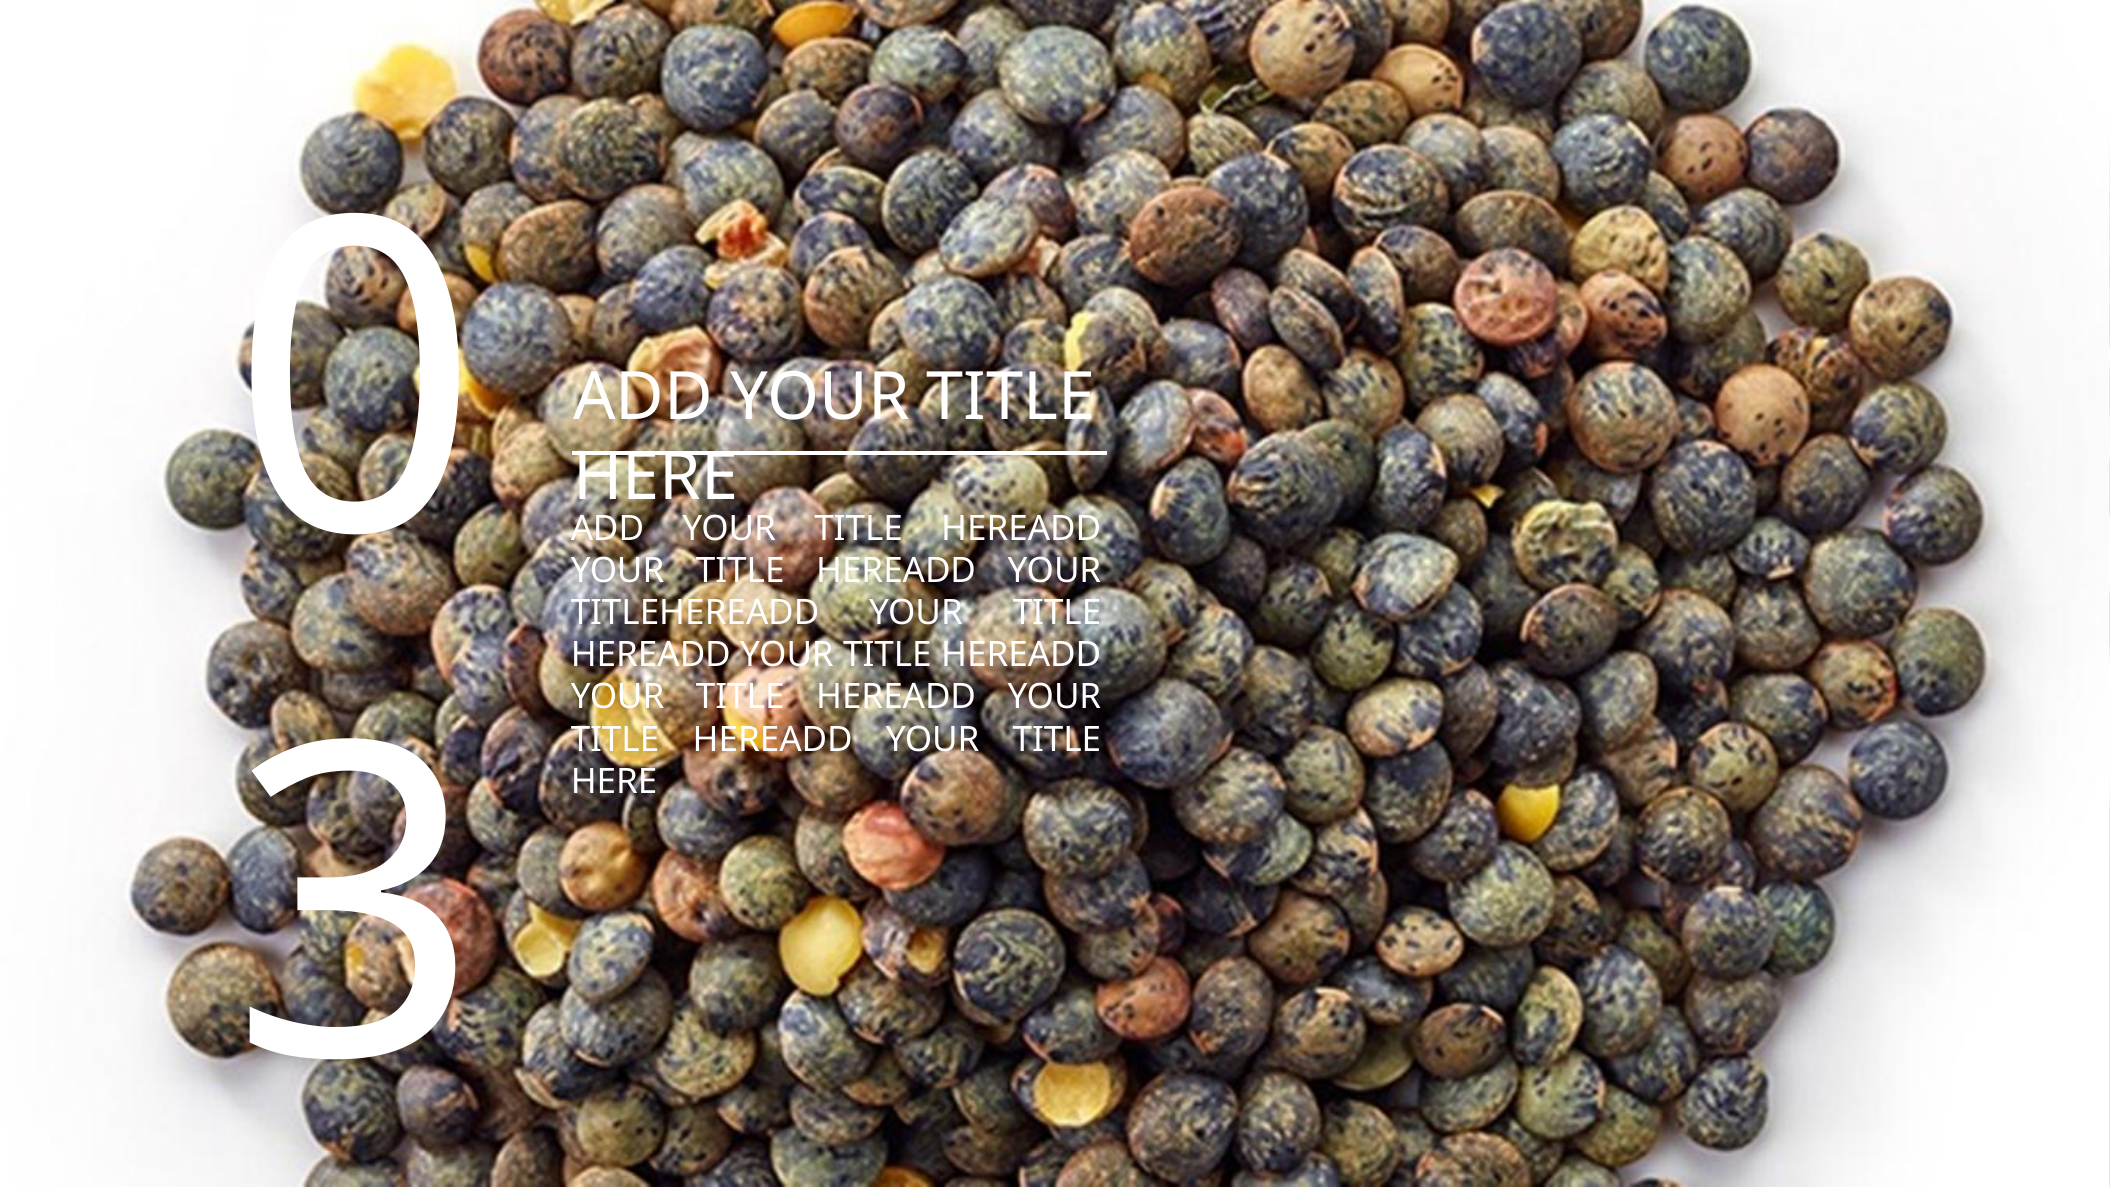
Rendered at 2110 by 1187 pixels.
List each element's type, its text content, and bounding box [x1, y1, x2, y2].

text_box ADD YOUR TITLE HERE [558, 345, 1282, 520]
text_box 03 [215, 85, 745, 1150]
text_box [0, 0, 2110, 1187]
text_box ADD YOUR TITLE HEREADD YOUR TITLE HEREADD YOUR TITLEHEREADD YOUR TITLE HEREADD YOUR TITLE HEREADD YOUR TITLE HEREADD YOUR TITLE HEREADD YOUR TITLE HERE [556, 498, 1116, 808]
